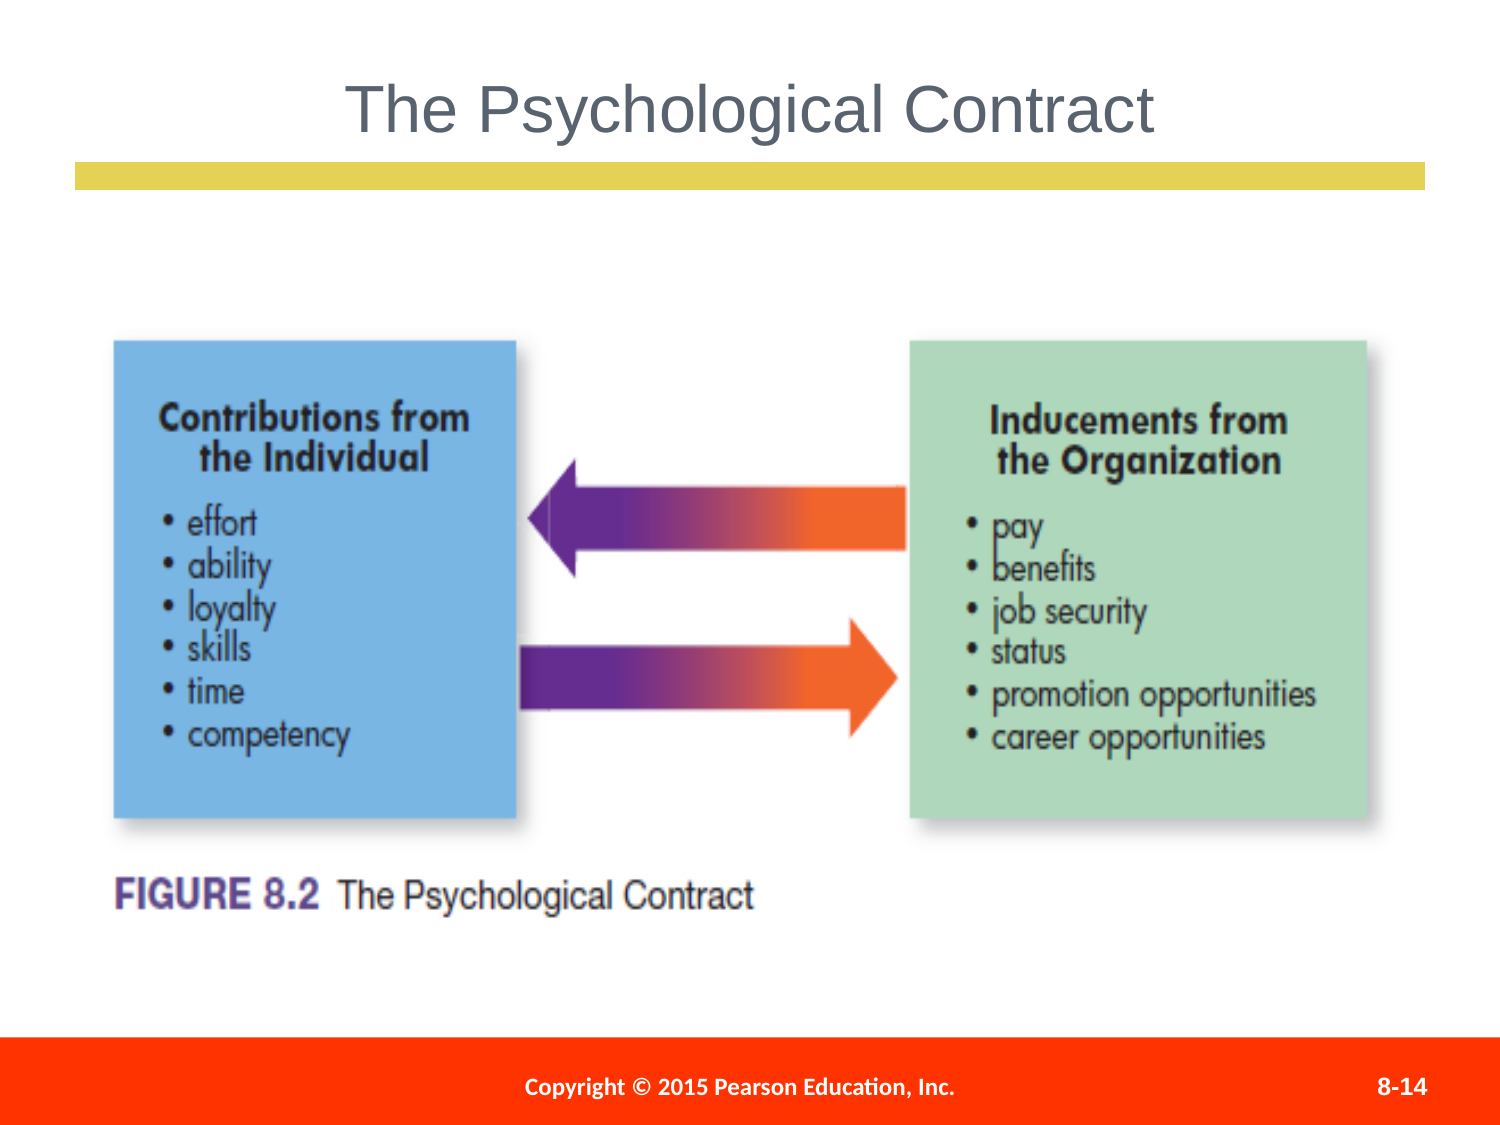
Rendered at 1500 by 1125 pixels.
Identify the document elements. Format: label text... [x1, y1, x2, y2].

title The Psychological Contract [74, 12, 1426, 201]
picture [62, 312, 1438, 951]
